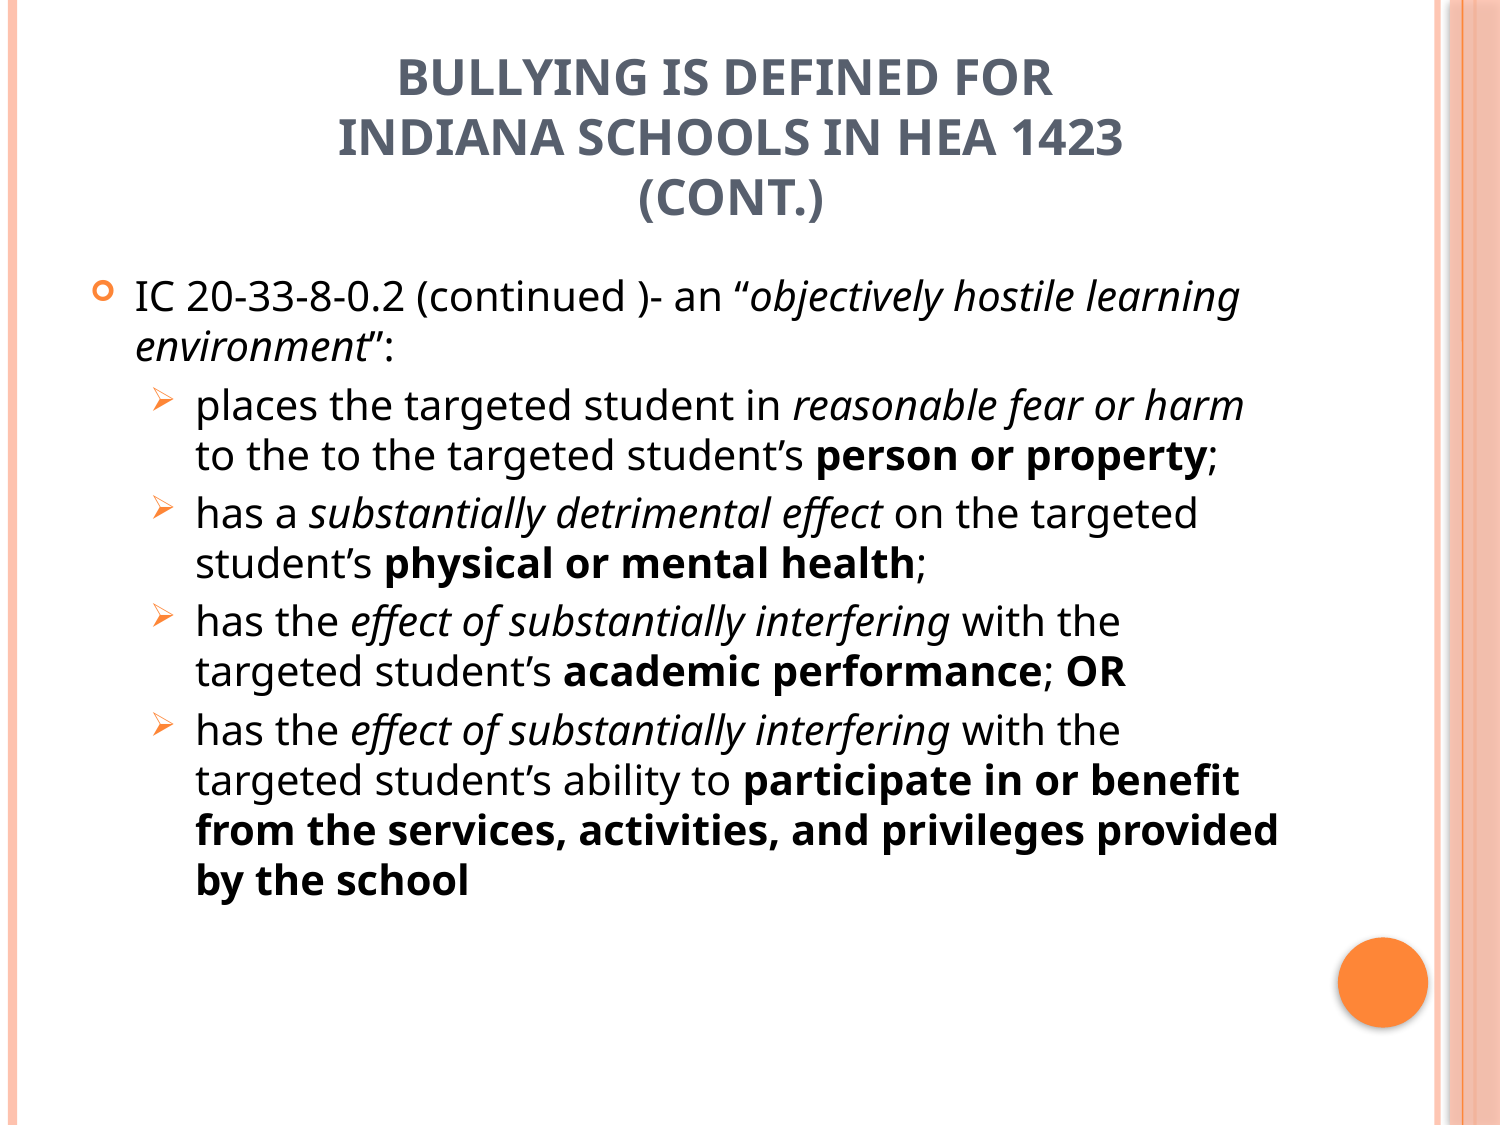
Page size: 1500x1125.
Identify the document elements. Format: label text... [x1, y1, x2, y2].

list IC 20-33-8-0.2 (continued )- an “objectively hostile learning environment”: places the targeted student in reasonable fear or harm to the to the targeted student’s person or property; has a substantially detrimental effect on the targeted student’s physical or mental health; has the effect of substantially interfering with the targeted student’s academic performance; OR has the effect of substantially interfering with the targeted student’s ability to participate in or benefit from the services, activities, and privileges provided by the school [75, 262, 1300, 1062]
title Bullying is defined for Indiana schools in HEA 1423 (cont.) [37, 45, 1413, 233]
